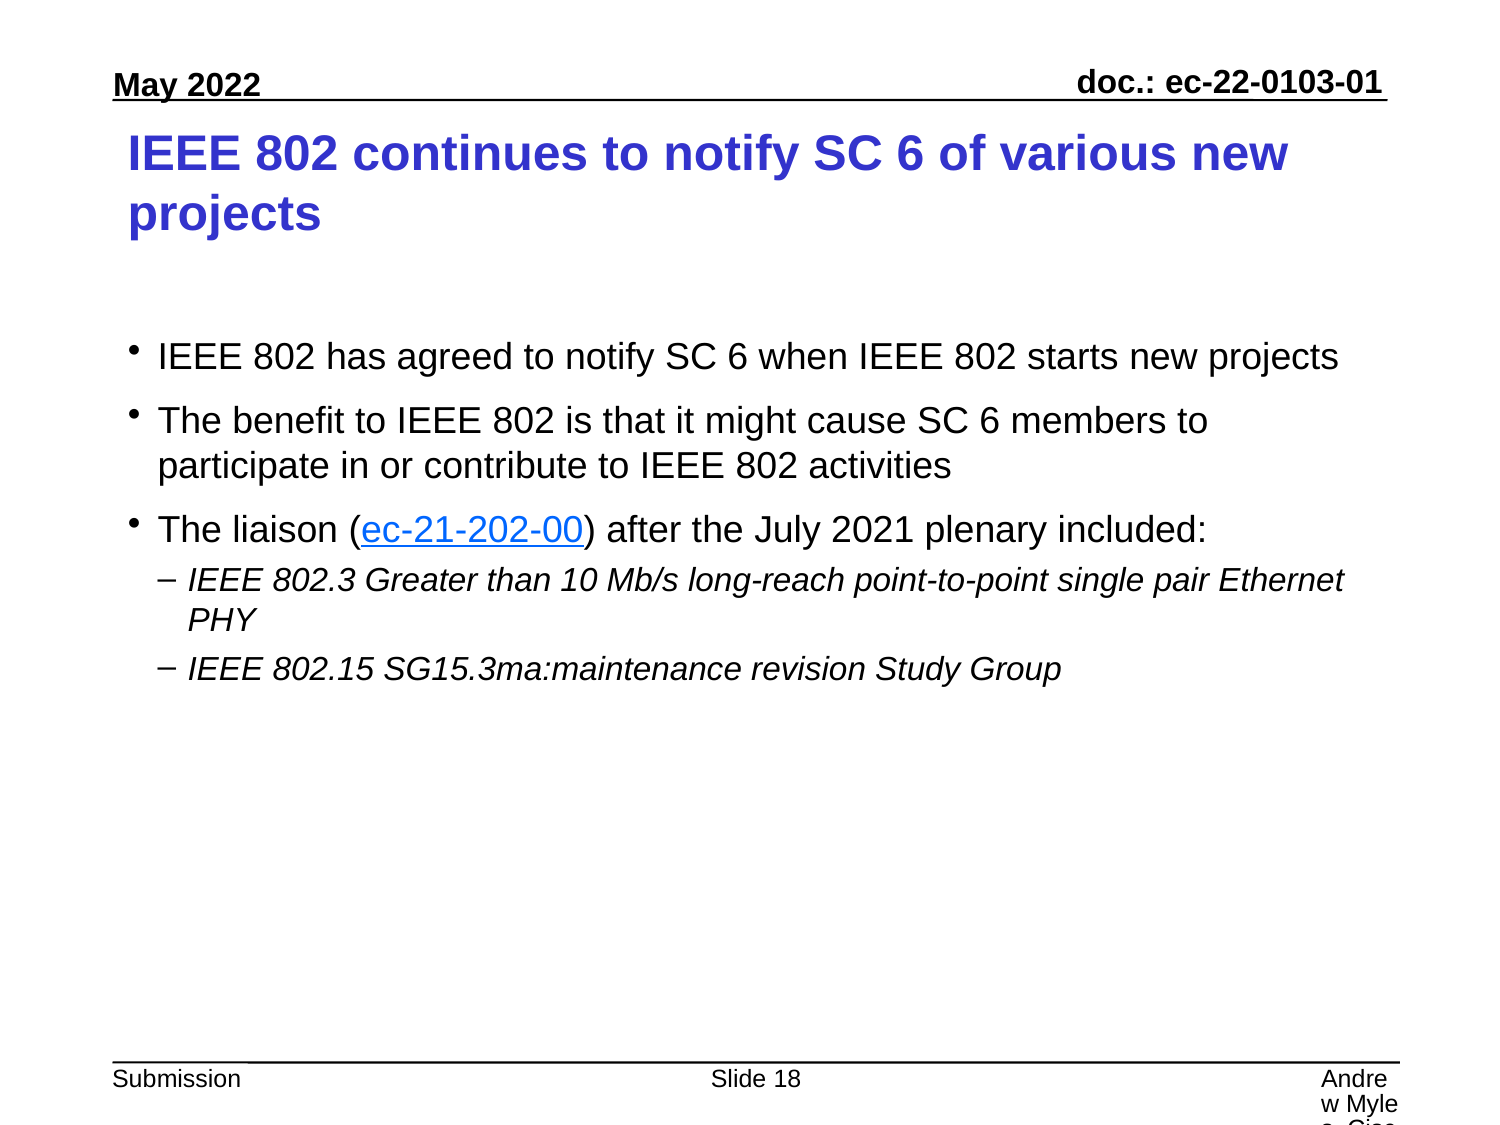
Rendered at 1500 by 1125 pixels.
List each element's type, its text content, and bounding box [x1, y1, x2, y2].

title IEEE 802 continues to notify SC 6 of various new projects [112, 112, 1388, 288]
footer Andrew Myles, Cisco [1320, 1061, 1402, 1093]
list IEEE 802 has agreed to notify SC 6 when IEEE 802 starts new projects The benefit to IEEE 802 is that it might cause SC 6 members to participate in or contribute to IEEE 802 activities The liaison (ec-21-202-00) after the July 2021 plenary included: IEEE 802.3 Greater than 10 Mb/s long-reach point-to-point single pair Ethernet PHY IEEE 802.15 SG15.3ma:maintenance revision Study Group [112, 324, 1388, 1000]
slide_number Slide 18 [709, 1061, 803, 1093]
